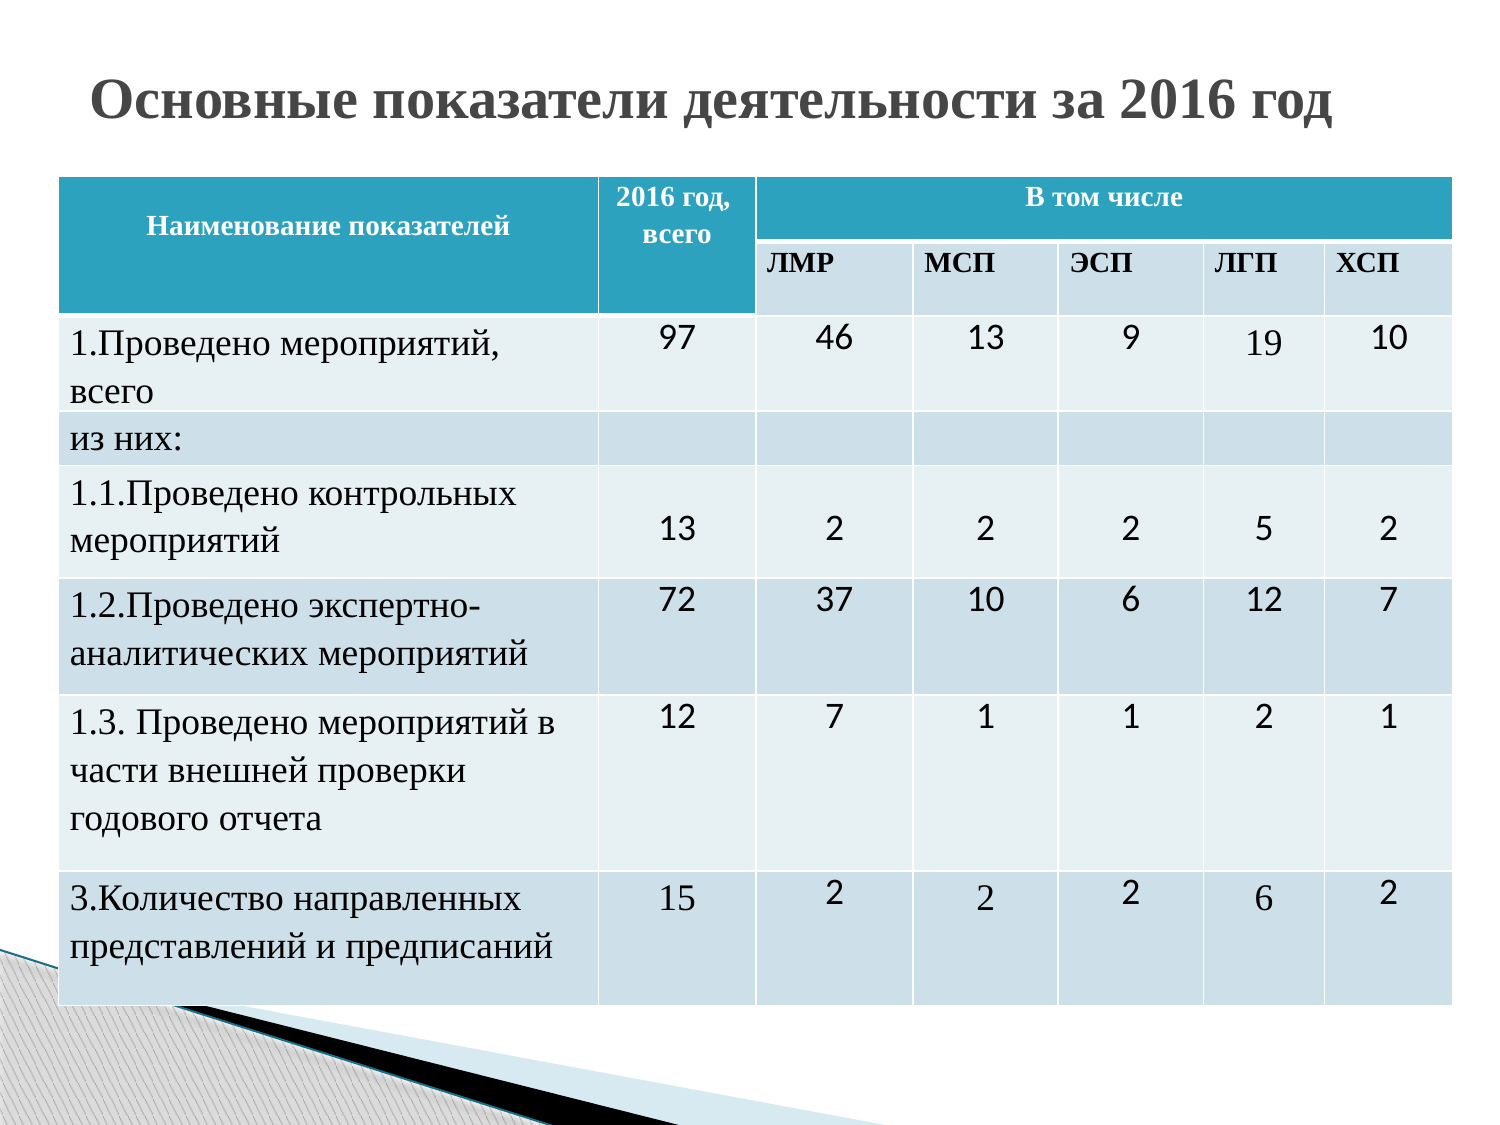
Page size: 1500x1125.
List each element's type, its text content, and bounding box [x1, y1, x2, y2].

table_cell 2 [1204, 696, 1324, 870]
table_cell 7 [757, 696, 912, 870]
table_cell МСП [914, 244, 1057, 315]
table_cell 6 [1059, 579, 1203, 694]
table_cell 10 [1325, 317, 1452, 410]
table_cell 15 [599, 872, 755, 1005]
table_cell 9 [1059, 317, 1203, 410]
table_cell 37 [757, 579, 912, 694]
table_cell [1325, 412, 1452, 465]
table_cell 2 [914, 466, 1057, 577]
table_cell 5 [1204, 466, 1324, 577]
table_cell 1.3. Проведено мероприятий в части внешней проверки годового отчета [59, 696, 598, 870]
table_cell 12 [1204, 579, 1324, 694]
table_cell 12 [599, 696, 755, 870]
table_cell ЭСП [1059, 244, 1203, 315]
table_cell [757, 412, 912, 465]
table_cell 1 [1325, 696, 1452, 870]
table_cell [599, 412, 755, 465]
title Основные показатели деятельности за 2016 год [75, 45, 1425, 153]
table_cell 6 [1204, 872, 1324, 1005]
table_cell 97 [599, 318, 755, 410]
table_cell 13 [914, 317, 1057, 410]
table_header Наименование показателей [59, 177, 598, 313]
table_cell 2 [757, 466, 912, 577]
table_cell 10 [914, 579, 1057, 694]
table_cell 2 [1059, 466, 1203, 577]
table_cell 46 [757, 317, 912, 410]
table_cell 2 [1325, 872, 1452, 1005]
table_cell 1.2.Проведено экспертно-аналитических мероприятий [59, 579, 598, 694]
table_cell 13 [599, 466, 755, 577]
table_cell 1 [914, 696, 1057, 870]
table_cell 2 [1059, 872, 1203, 1005]
table_cell 2 [1325, 466, 1452, 577]
table_cell ЛМР [757, 244, 912, 315]
table_cell из них: [59, 412, 598, 465]
table_cell 72 [599, 579, 755, 694]
table_cell ХСП [1325, 244, 1452, 315]
table_header В том числе [757, 177, 1452, 239]
table_cell 2 [914, 872, 1057, 1005]
table_cell 7 [1325, 579, 1452, 694]
table_cell [1204, 412, 1324, 465]
table_cell 1 [1059, 696, 1203, 870]
table_cell 19 [1204, 317, 1324, 410]
table_cell 1.1.Проведено контрольных мероприятий [59, 466, 598, 577]
table_header 2016 год, всего [599, 177, 755, 313]
table_cell 3.Количество направленных представлений и предписаний [59, 872, 598, 1005]
table_cell 2 [757, 872, 912, 1005]
table_cell ЛГП [1204, 244, 1324, 315]
table_cell 1.Проведено мероприятий, всего [59, 318, 598, 410]
table_cell [914, 412, 1057, 465]
table_cell [1059, 412, 1203, 465]
